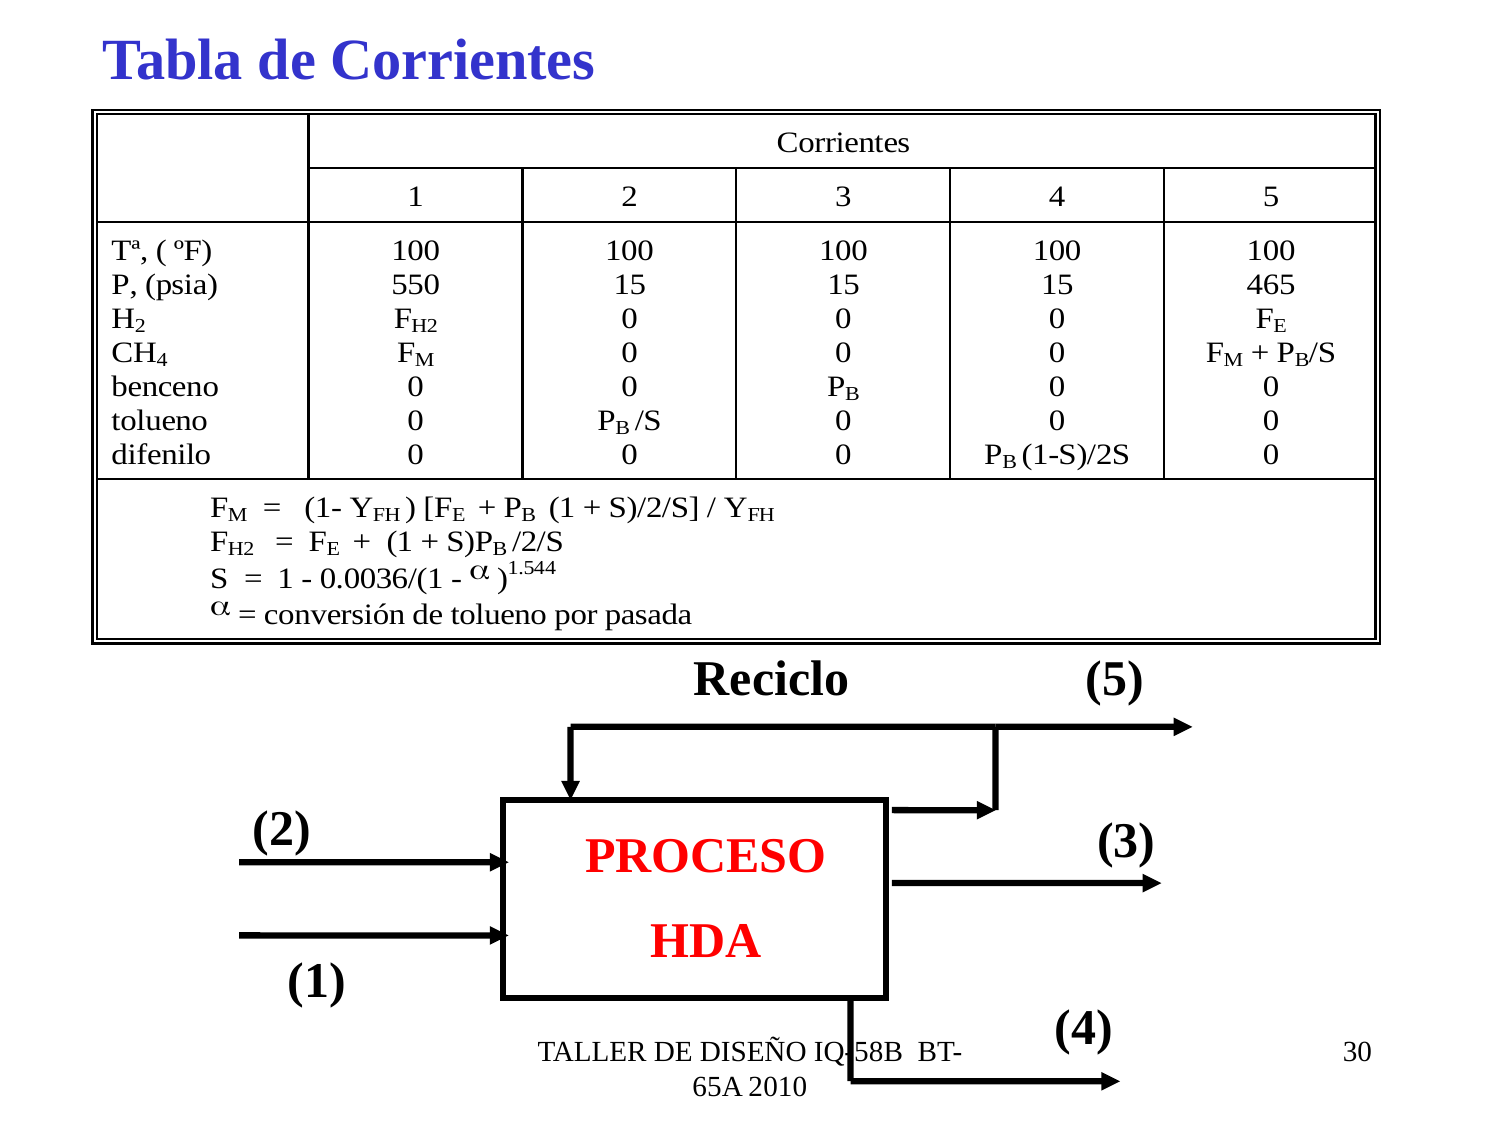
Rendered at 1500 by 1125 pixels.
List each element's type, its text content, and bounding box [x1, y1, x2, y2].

slide_number 30 [1074, 1024, 1388, 1101]
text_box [237, 637, 1291, 1082]
title Tabla de Corrientes [87, 0, 1363, 73]
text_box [74, 74, 1500, 713]
footer TALLER DE DISEÑO IQ-58B BT-65A 2010 [512, 1090, 988, 1101]
